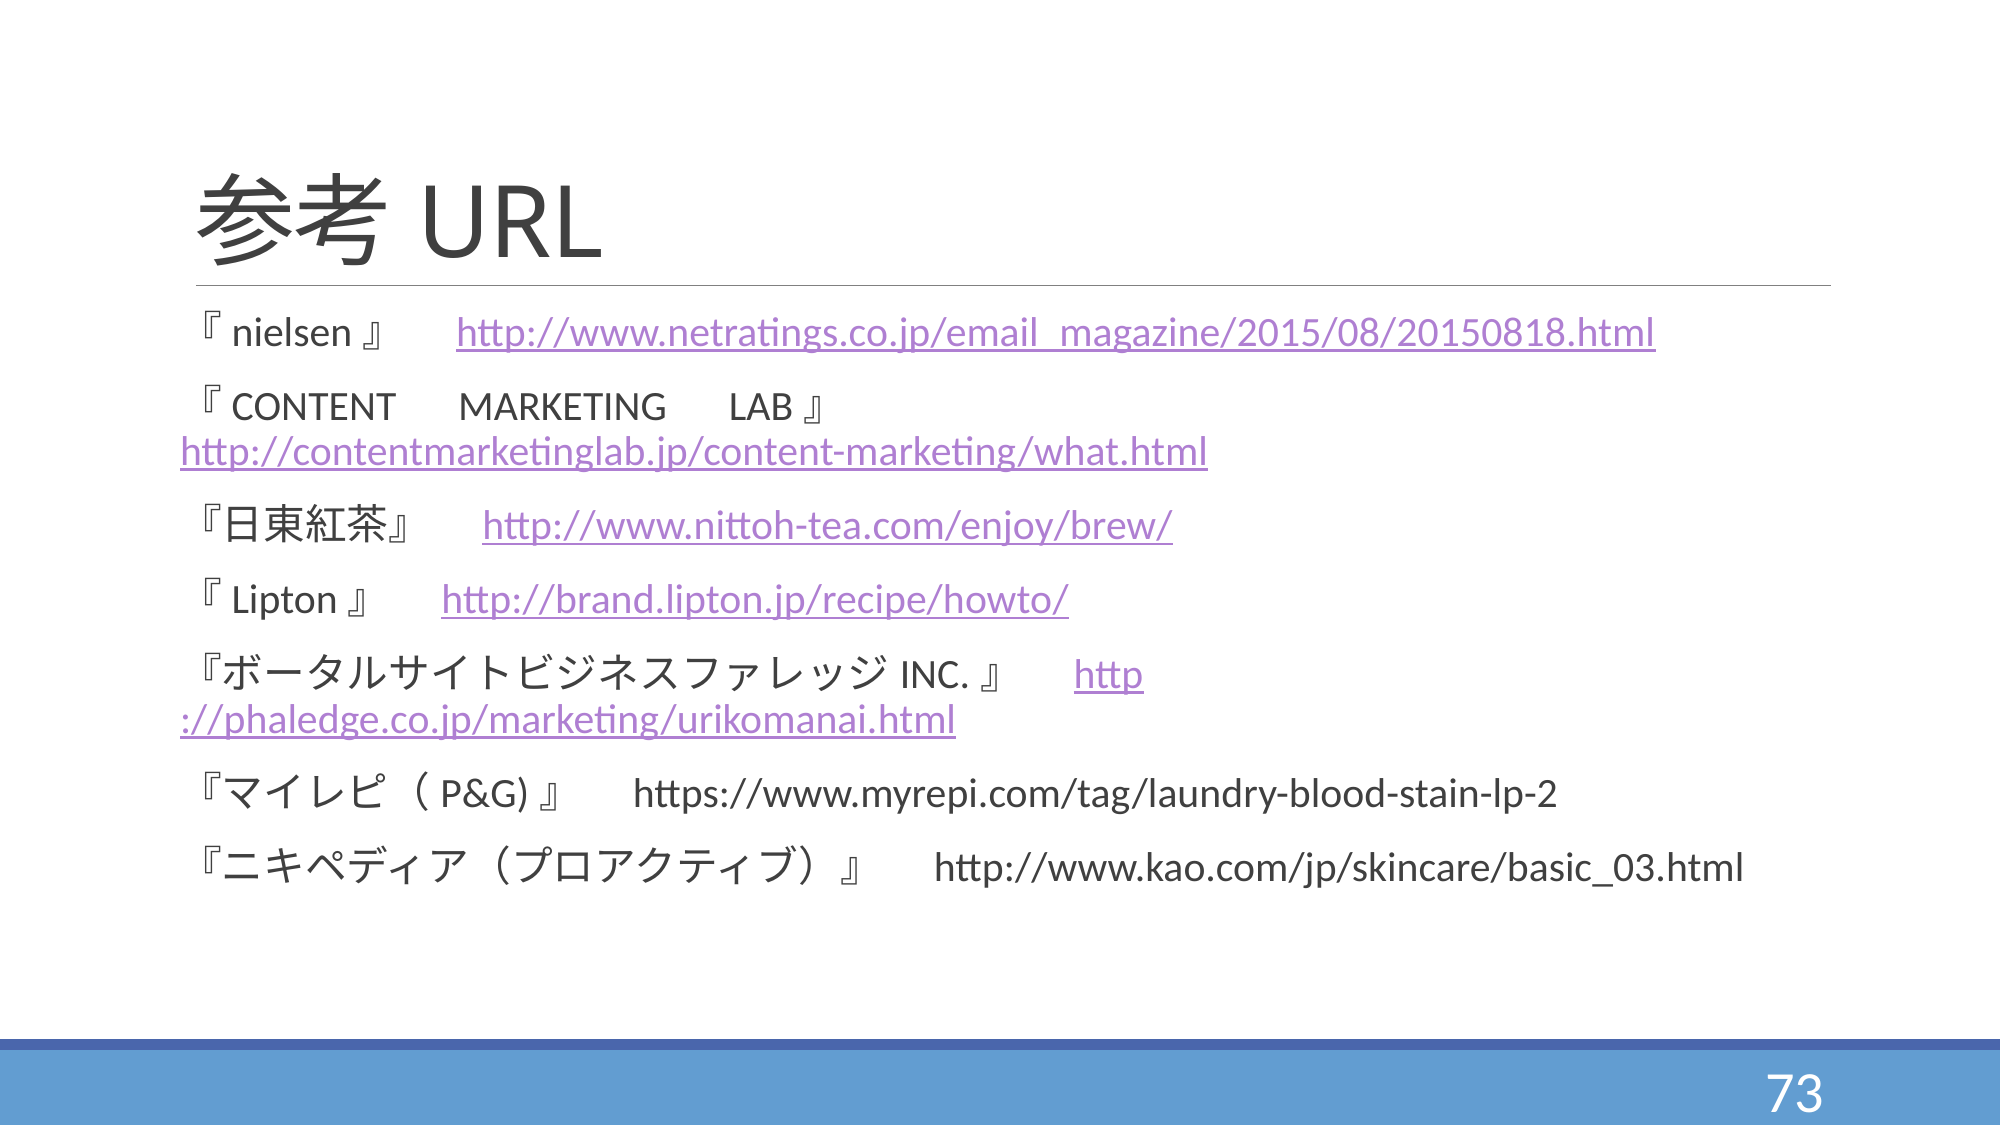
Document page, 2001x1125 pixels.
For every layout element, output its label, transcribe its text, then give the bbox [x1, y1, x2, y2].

list 『nielsen』 http://www.netratings.co.jp/email_magazine/2015/08/20150818.html 『CONTENT MARKETING LAB』 http://contentmarketinglab.jp/content-marketing/what.html 『日東紅茶』 http://www.nittoh-tea.com/enjoy/brew/ 『Lipton』 http://brand.lipton.jp/recipe/howto/ 『ボータルサイトビジネスファレッジINC.』 http://phaledge.co.jp/marketing/urikomanai.html 『マイレピ（P&G)』 https://www.myrepi.com/tag/laundry-blood-stain-lp-2 『ニキペディア（プロアクティブ）』 http://www.kao.com/jp/skincare/basic_03.html [180, 302, 1830, 963]
title 参考URL [180, 47, 1830, 285]
slide_number 73 [1624, 1059, 1840, 1120]
